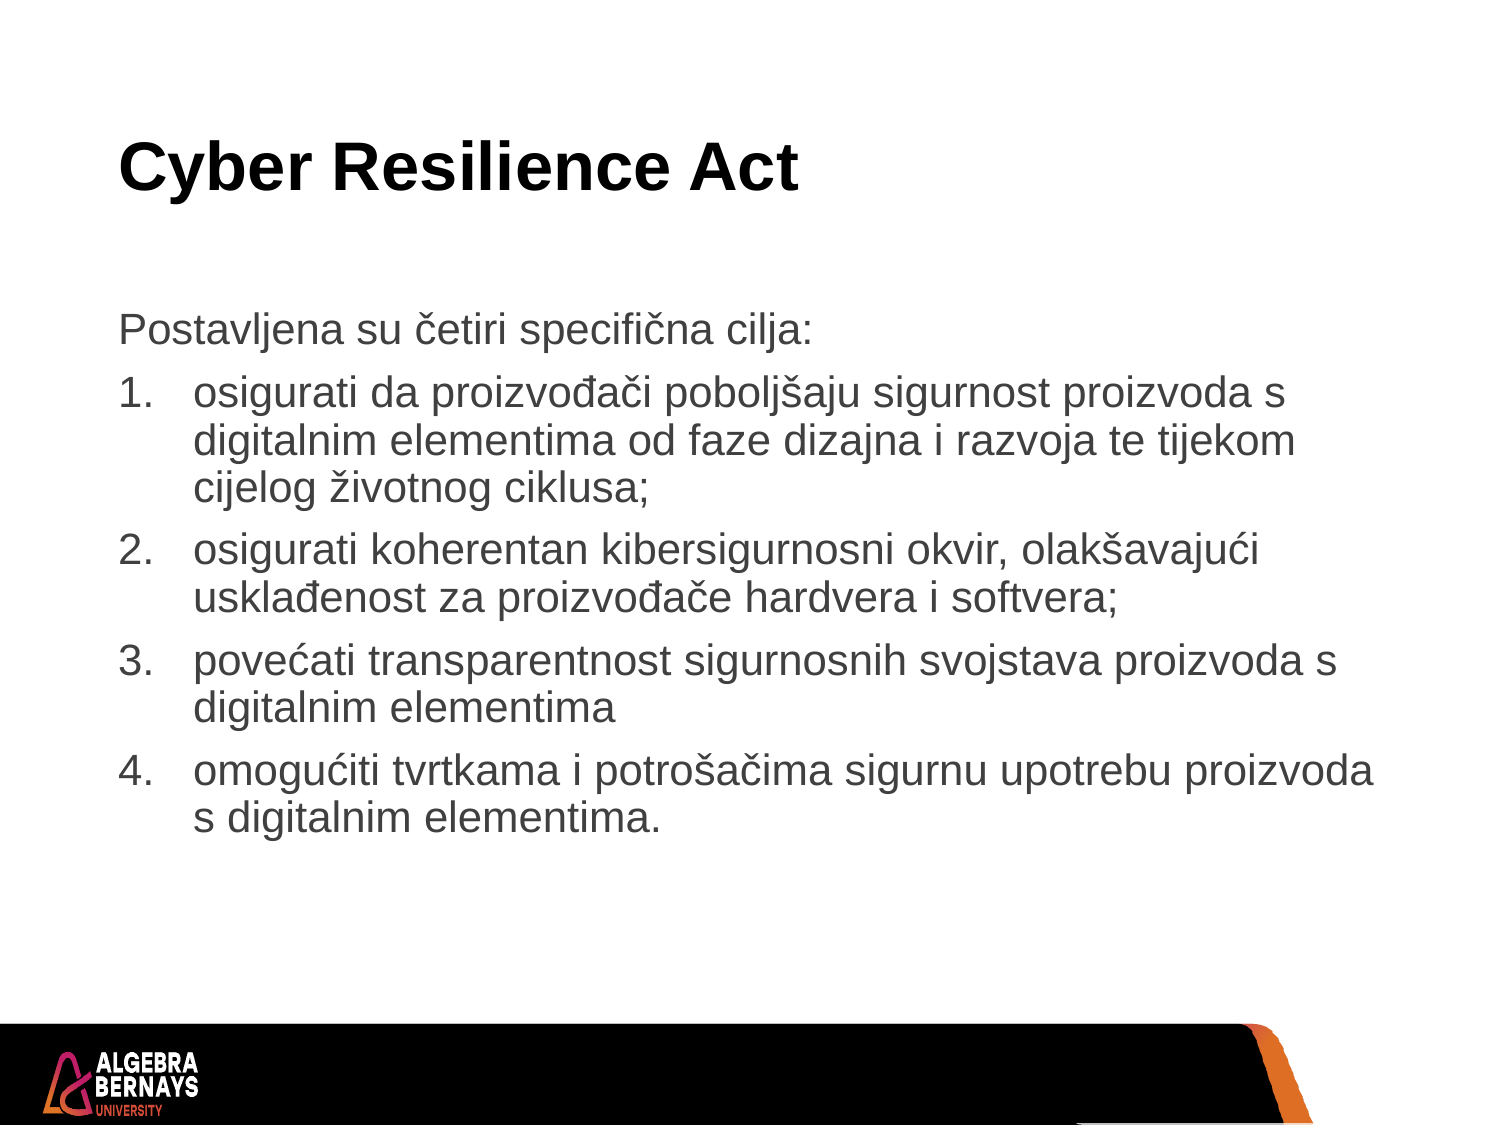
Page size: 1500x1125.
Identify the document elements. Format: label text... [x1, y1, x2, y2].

list Postavljena su četiri specifična cilja: osigurati da proizvođači poboljšaju sigurnost proizvoda s digitalnim elementima od faze dizajna i razvoja te tijekom cijelog životnog ciklusa; osigurati koherentan kibersigurnosni okvir, olakšavajući usklađenost za proizvođače hardvera i softvera; povećati transparentnost sigurnosnih svojstava proizvoda s digitalnim elementima omogućiti tvrtkama i potrošačima sigurnu upotrebu proizvoda s digitalnim elementima. [103, 299, 1397, 1014]
picture [0, 1023, 1468, 1125]
title Cyber Resilience Act [103, 59, 1397, 278]
